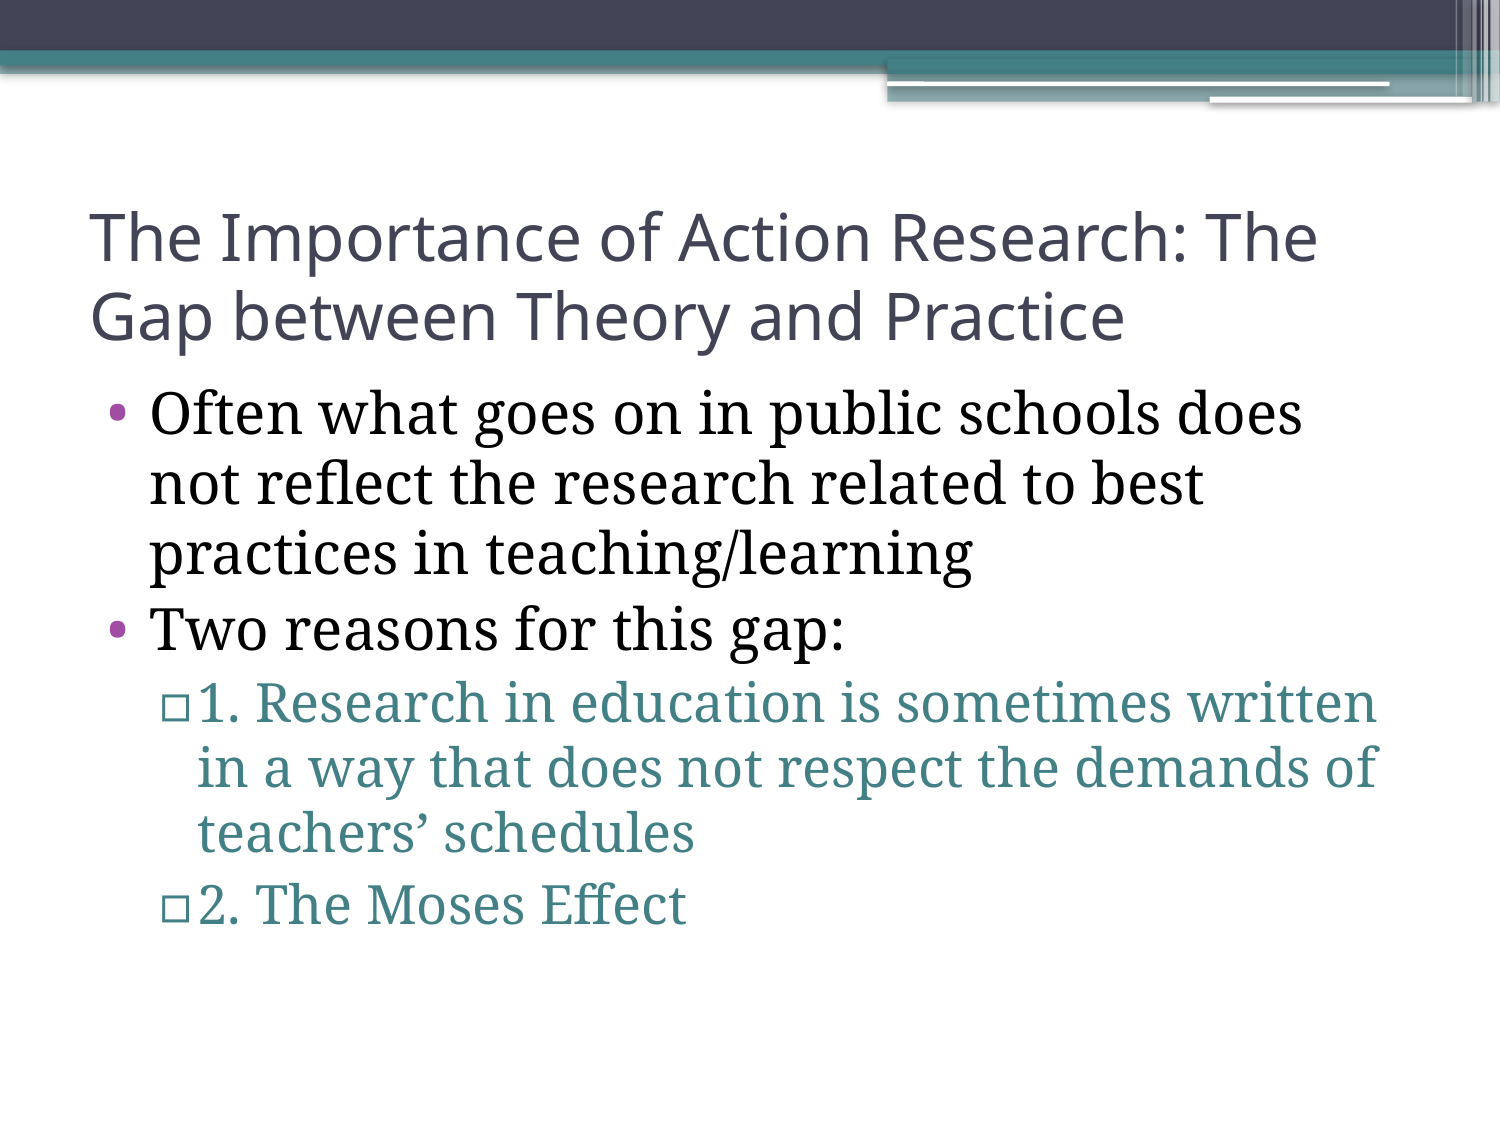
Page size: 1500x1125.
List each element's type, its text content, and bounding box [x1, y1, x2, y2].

title The Importance of Action Research: The Gap between Theory and Practice [75, 187, 1425, 363]
list Often what goes on in public schools does not reflect the research related to best practices in teaching/learning Two reasons for this gap: 1. Research in education is sometimes written in a way that does not respect the demands of teachers’ schedules 2. The Moses Effect [75, 368, 1425, 1079]
